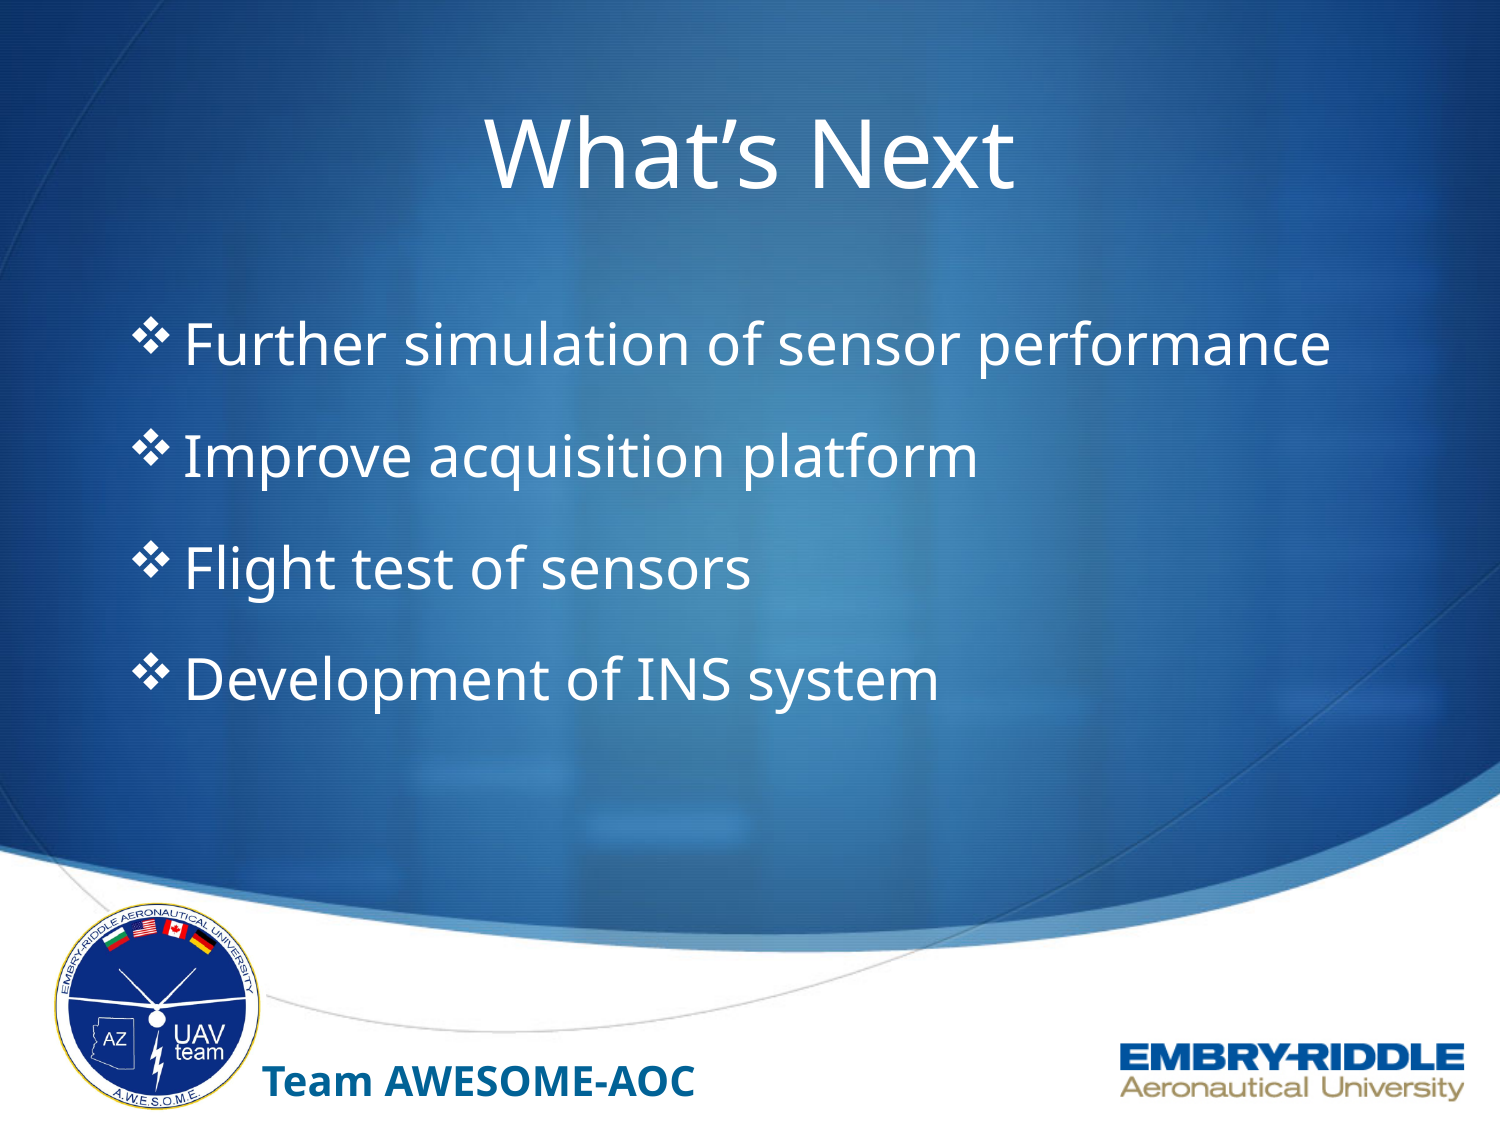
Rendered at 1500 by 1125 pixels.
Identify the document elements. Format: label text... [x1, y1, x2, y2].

picture [0, 0, 1500, 1125]
title What’s Next [75, 56, 1425, 245]
list Further simulation of sensor performance Improve acquisition platform Flight test of sensors Development of INS system [112, 299, 1370, 975]
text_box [49, 899, 721, 1113]
